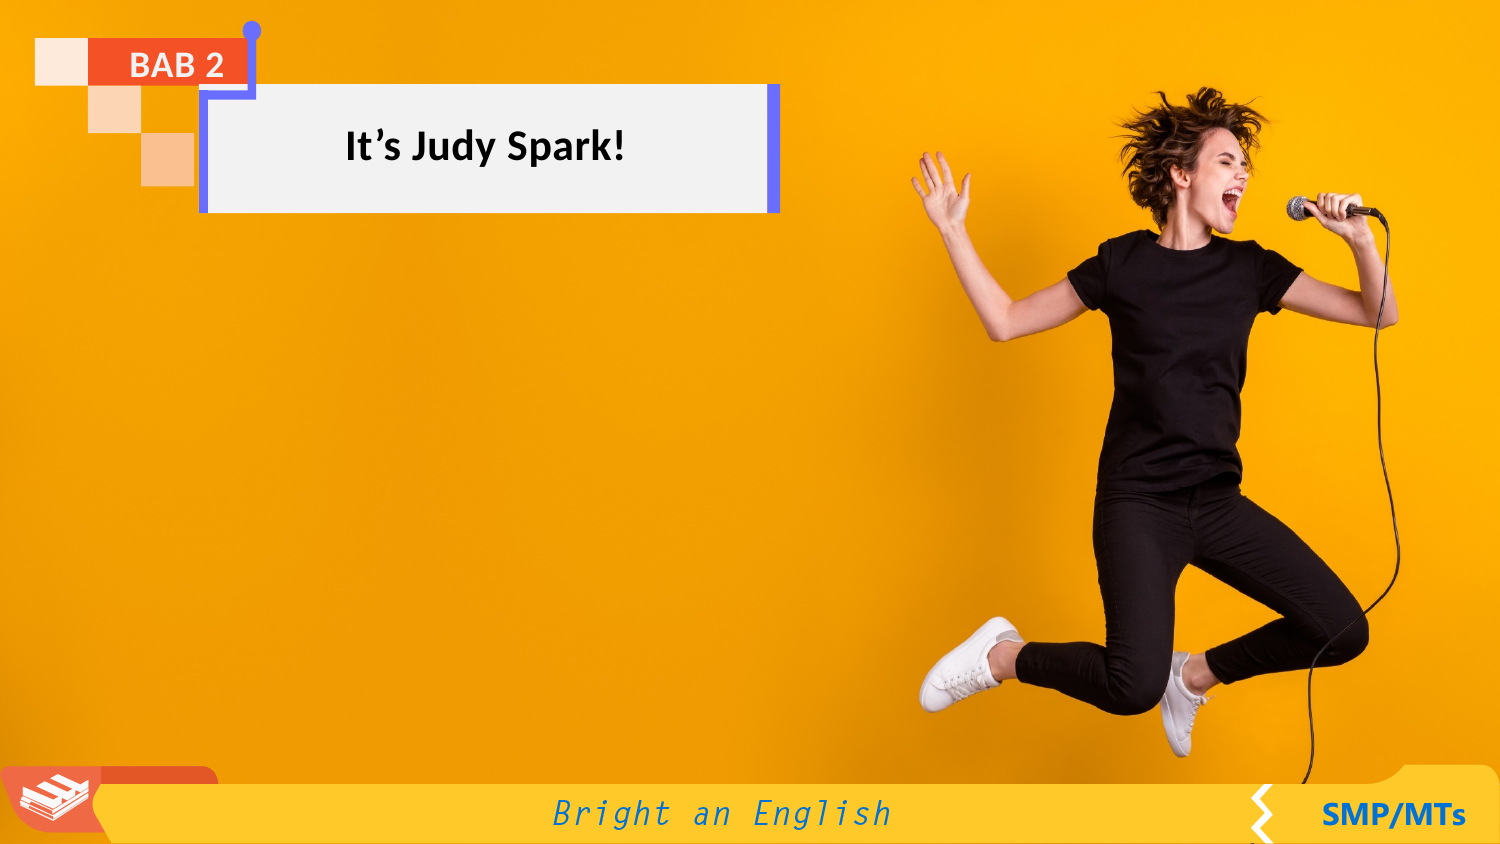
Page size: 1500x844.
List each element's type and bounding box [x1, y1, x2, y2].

picture [0, 0, 1500, 844]
text_box [34, 32, 193, 187]
text_box [198, 20, 262, 214]
text_box [266, 83, 781, 214]
